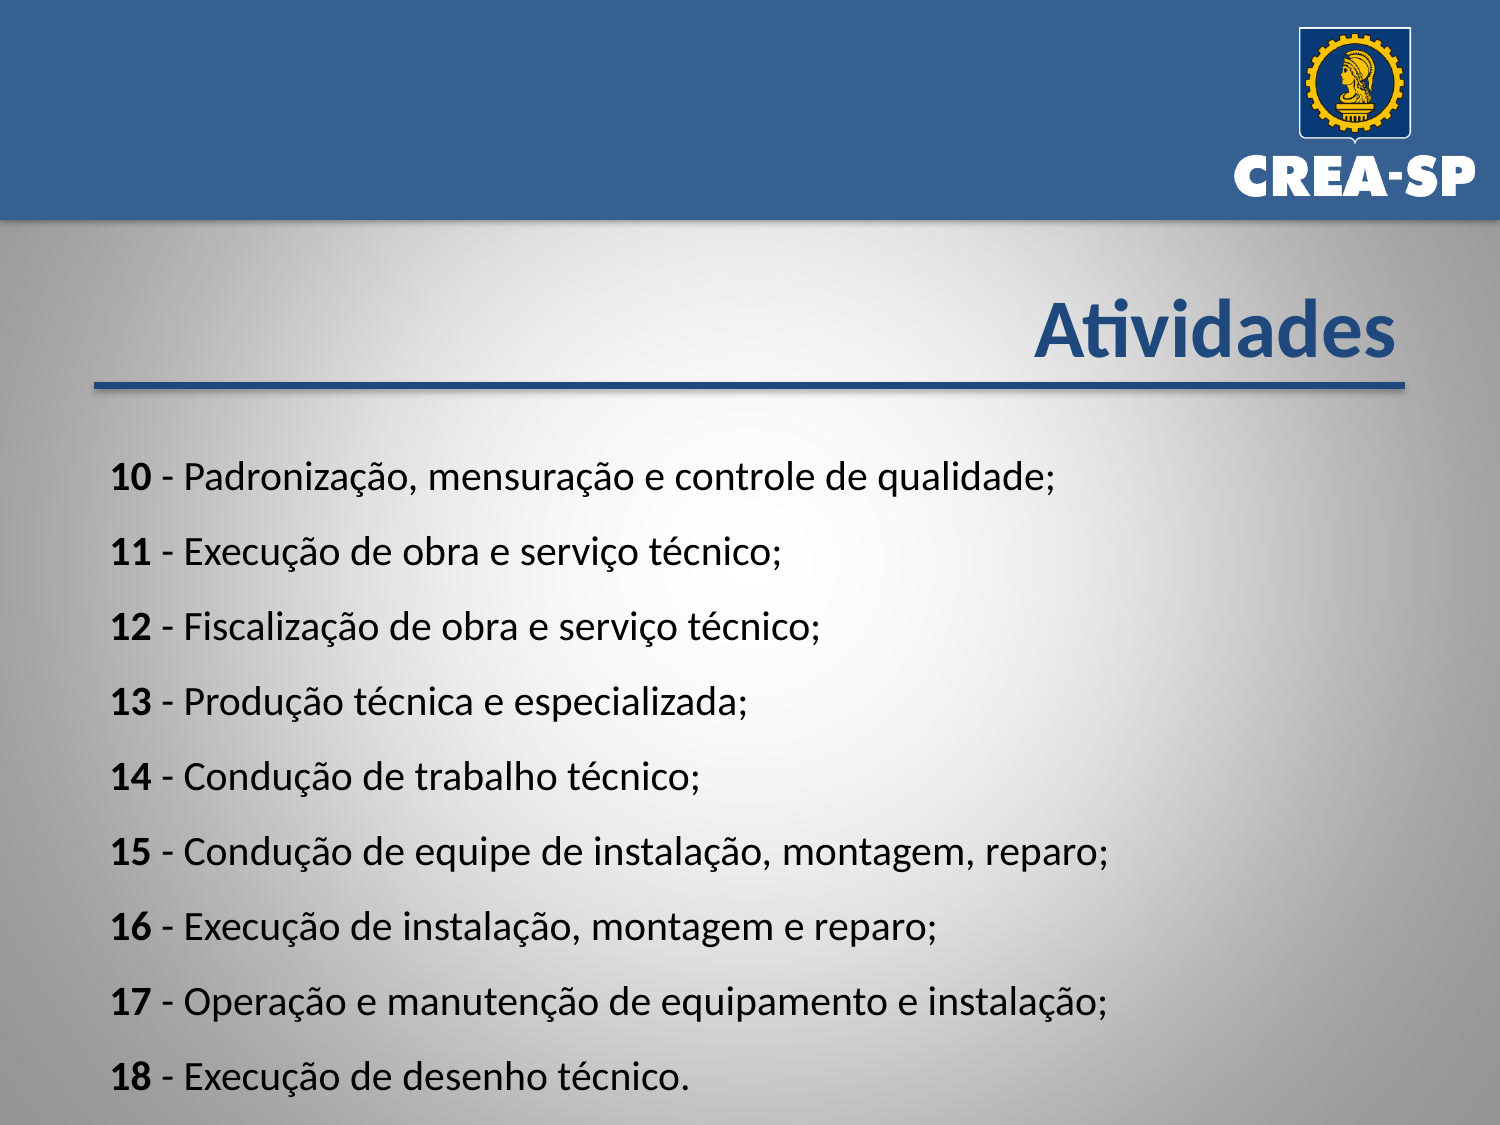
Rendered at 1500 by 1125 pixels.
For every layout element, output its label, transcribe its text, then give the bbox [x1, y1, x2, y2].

text_box Atividades [100, 267, 1412, 382]
picture [0, 220, 1500, 1125]
picture [1234, 27, 1475, 197]
text_box 10 - Padronização, mensuração e controle de qualidade; 11 - Execução de obra e serviço técnico; 12 - Fiscalização de obra e serviço técnico; 13 - Produção técnica e especializada; 14 - Condução de trabalho técnico; 15 - Condução de equipe de instalação, montagem, reparo; 16 - Execução de instalação, montagem e reparo; 17 - Operação e manutenção de equipamento e instalação; 18 - Execução de desenho técnico. [94, 416, 1406, 1107]
